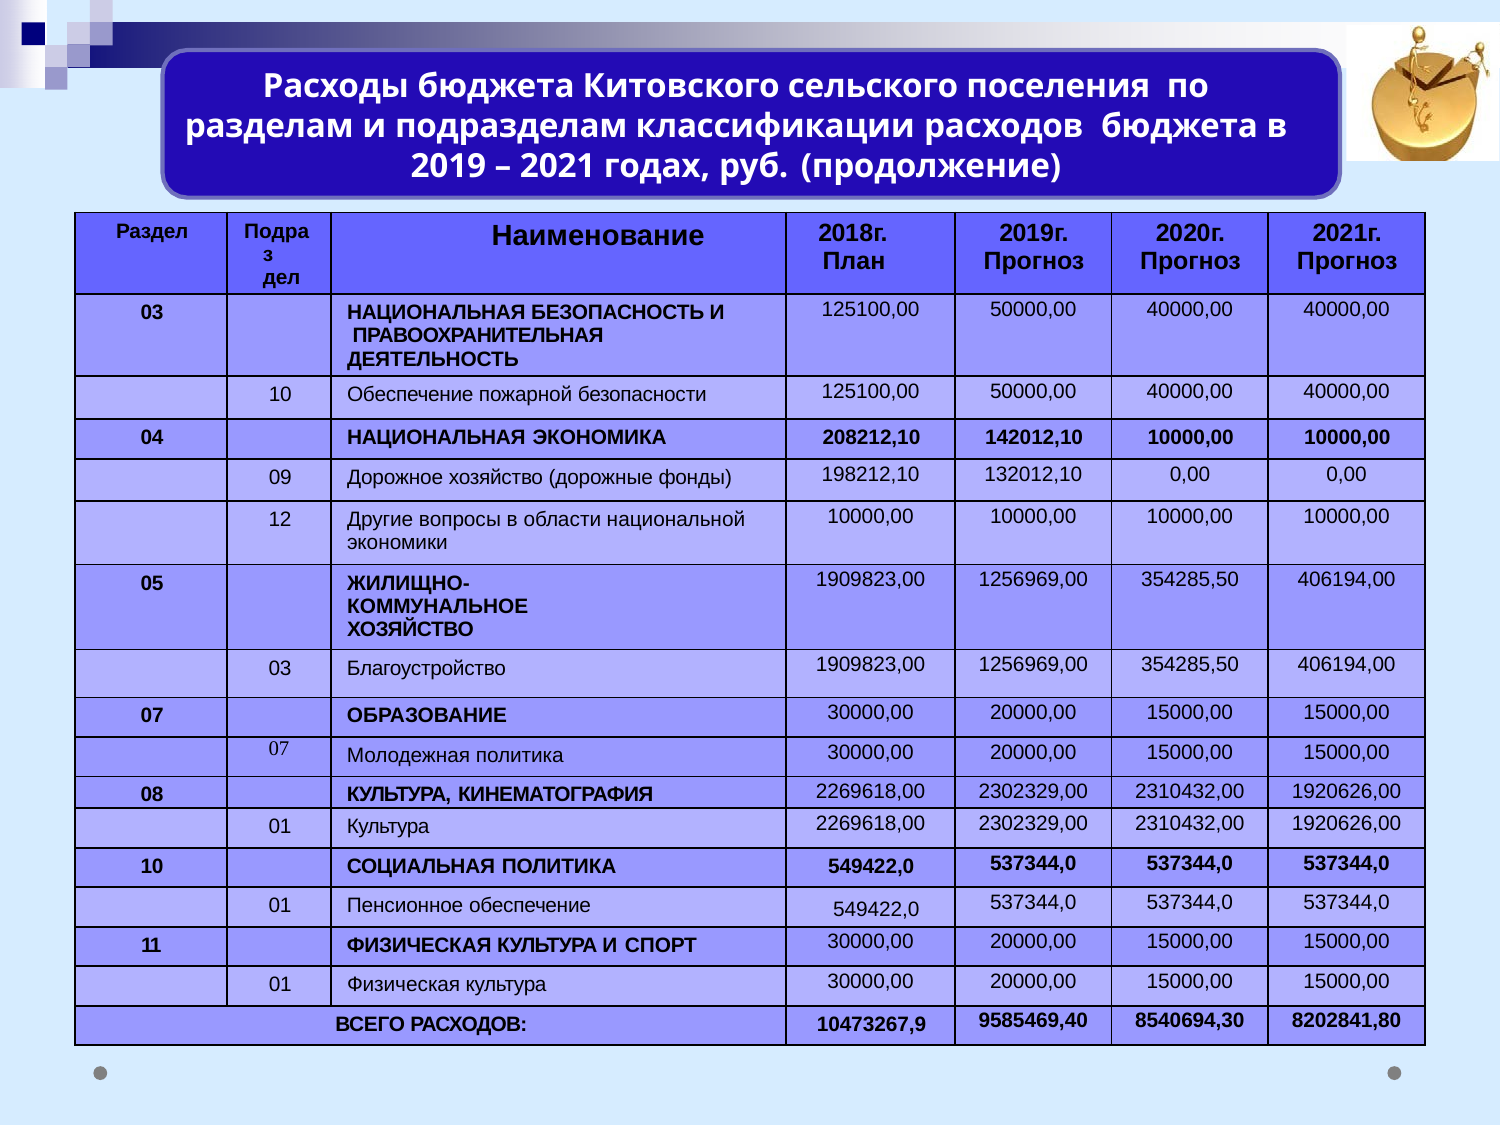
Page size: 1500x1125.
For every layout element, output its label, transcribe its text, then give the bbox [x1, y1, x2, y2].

table_cell 406194,00 [1269, 650, 1424, 697]
table_cell 04 [76, 420, 226, 458]
table_cell [228, 420, 330, 458]
table_cell 537344,0 [1112, 888, 1267, 926]
table_cell 01 [228, 888, 330, 926]
table_header 2019г. Прогноз [956, 213, 1111, 293]
table_cell КУЛЬТУРА, КИНЕМАТОГРАФИЯ [332, 777, 785, 807]
table_cell 406194,00 [1269, 565, 1424, 649]
table_cell 537344,0 [956, 849, 1111, 886]
table_cell 142012,10 [956, 420, 1111, 458]
table_cell 01 [228, 809, 330, 847]
table_cell 15000,00 [1112, 967, 1267, 1005]
table_cell 0,00 [1269, 460, 1424, 500]
table_cell [228, 565, 330, 649]
table_cell 03 [76, 295, 226, 375]
table_cell 12 [228, 502, 330, 564]
table_cell 07 [76, 698, 226, 736]
table_cell 20000,00 [956, 698, 1111, 736]
table_header Наименование [332, 213, 785, 293]
table_cell 2302329,00 [956, 777, 1111, 807]
table_cell 50000,00 [956, 377, 1111, 418]
text_box [1346, 25, 1500, 162]
table_cell 15000,00 [1269, 738, 1424, 776]
table_cell 537344,0 [956, 888, 1111, 926]
table_cell 01 [228, 967, 330, 1005]
table_cell 125100,00 [787, 295, 954, 375]
table_cell [228, 928, 330, 965]
text_box Расходы бюджета Китовского сельского поселения по разделам и подразделам классификации расходов бюджета в 2019 – 2021 годах, руб. (продолжение) [174, 62, 1296, 185]
table_header 2020г. Прогноз [1112, 213, 1267, 293]
table_cell [228, 849, 330, 886]
table_cell СОЦИАЛЬНАЯ ПОЛИТИКА [332, 849, 785, 886]
table_cell 15000,00 [1112, 928, 1267, 965]
table_cell 10000,00 [1112, 420, 1267, 458]
table_cell 07 [228, 738, 330, 776]
table_cell 1920626,00 [1269, 777, 1424, 807]
table_cell ЖИЛИЩНО-КОММУНАЛЬНОЕ ХОЗЯЙСТВО [332, 565, 785, 649]
table_cell 2302329,00 [956, 809, 1111, 847]
table_cell 08 [76, 777, 226, 807]
table_cell 15000,00 [1112, 738, 1267, 776]
table_cell 1256969,00 [956, 565, 1111, 649]
table_cell 1909823,00 [787, 650, 954, 697]
table_cell 50000,00 [956, 295, 1111, 375]
table_cell 20000,00 [956, 928, 1111, 965]
table_cell 40000,00 [1112, 377, 1267, 418]
table_cell 10000,00 [1269, 502, 1424, 564]
table_cell 2269618,00 [787, 777, 954, 807]
table_cell 20000,00 [956, 738, 1111, 776]
table_cell [228, 777, 330, 807]
table_cell 40000,00 [1269, 295, 1424, 375]
text_box [67, 44, 90, 68]
table_cell [76, 888, 226, 926]
table_cell 0,00 [1112, 460, 1267, 500]
table_cell [76, 650, 226, 697]
text_box [0, 0, 47, 88]
table_cell [76, 460, 226, 500]
table_cell 15000,00 [1269, 698, 1424, 736]
table_cell ФИЗИЧЕСКАЯ КУЛЬТУРА И СПОРТ [332, 928, 785, 965]
table_cell 9585469,40 [956, 1007, 1111, 1044]
table_cell 10 [228, 377, 330, 418]
table_cell 15000,00 [1112, 698, 1267, 736]
table_cell 2310432,00 [1112, 809, 1267, 847]
table_cell НАЦИОНАЛЬНАЯ ЭКОНОМИКА [332, 420, 785, 458]
table_cell 354285,50 [1112, 565, 1267, 649]
table_cell 10473267,9 [787, 1007, 954, 1044]
table_cell НАЦИОНАЛЬНАЯ БЕЗОПАСНОСТЬ И ПРАВООХРАНИТЕЛЬНАЯ ДЕЯТЕЛЬНОСТЬ [332, 295, 785, 375]
table_cell 537344,0 [1269, 849, 1424, 886]
table_cell 40000,00 [1269, 377, 1424, 418]
table_cell 10000,00 [1269, 420, 1424, 458]
table_cell 8540694,30 [1112, 1007, 1267, 1044]
table_cell 30000,00 [787, 928, 954, 965]
text_box [21, 22, 45, 46]
table_cell 1909823,00 [787, 565, 954, 649]
table_cell 10000,00 [1112, 502, 1267, 564]
table_cell 125100,00 [787, 377, 954, 418]
table_cell [228, 295, 330, 375]
text_box [90, 22, 1500, 68]
text_box [89, 22, 113, 46]
table_cell [76, 738, 226, 776]
table_header Раздел [76, 213, 226, 293]
table_header Подраз дел [228, 213, 330, 293]
table_cell [76, 502, 226, 564]
table_cell Благоустройство [332, 650, 785, 697]
table_cell Молодежная политика [332, 738, 785, 776]
table_cell Культура [332, 809, 785, 847]
table_cell ОБРАЗОВАНИЕ [332, 698, 785, 736]
table_cell Обеспечение пожарной безопасности [332, 377, 785, 418]
table_cell 30000,00 [787, 698, 954, 736]
table_cell 537344,0 [1269, 888, 1424, 926]
table_cell 354285,50 [1112, 650, 1267, 697]
table_cell 30000,00 [787, 738, 954, 776]
table_cell 1920626,00 [1269, 809, 1424, 847]
table_cell 549422,0 [787, 849, 954, 886]
table_header 2021г. Прогноз [1269, 213, 1424, 293]
table_cell 198212,10 [787, 460, 954, 500]
table_cell 2269618,00 [787, 809, 954, 847]
table_cell 20000,00 [956, 967, 1111, 1005]
table_cell [76, 967, 226, 1005]
table_cell Пенсионное обеспечение [332, 888, 785, 926]
table_cell 8202841,80 [1269, 1007, 1424, 1044]
table_cell 208212,10 [787, 420, 954, 458]
table_cell 10000,00 [956, 502, 1111, 564]
table_cell 40000,00 [1112, 295, 1267, 375]
table_header 2018г. План [787, 213, 954, 293]
table_cell 537344,0 [1112, 849, 1267, 886]
table_cell [76, 377, 226, 418]
table_cell 1256969,00 [956, 650, 1111, 697]
table_cell Дорожное хозяйство (дорожные фонды) [332, 460, 785, 500]
text_box [162, 50, 1341, 198]
text_box [67, 22, 89, 44]
table_cell 09 [228, 460, 330, 500]
table_cell 132012,10 [956, 460, 1111, 500]
table_cell 30000,00 [787, 967, 954, 1005]
table_cell 549422,0 [787, 888, 954, 926]
table_cell 2310432,00 [1112, 777, 1267, 807]
text_box [89, 0, 113, 22]
table_cell 11 [76, 928, 226, 965]
text_box [45, 67, 68, 90]
table_cell 15000,00 [1269, 967, 1424, 1005]
table_cell 03 [228, 650, 330, 697]
text_box [45, 45, 67, 67]
table_cell 10 [76, 849, 226, 886]
table_cell [76, 809, 226, 847]
table_cell ВСЕГО РАСХОДОВ: [76, 1007, 785, 1044]
table_cell Другие вопросы в области национальной экономики [332, 502, 785, 564]
table_cell [228, 698, 330, 736]
table_cell 10000,00 [787, 502, 954, 564]
table_cell 15000,00 [1269, 928, 1424, 965]
table_cell Физическая культура [332, 967, 785, 1005]
table_cell 05 [76, 565, 226, 649]
